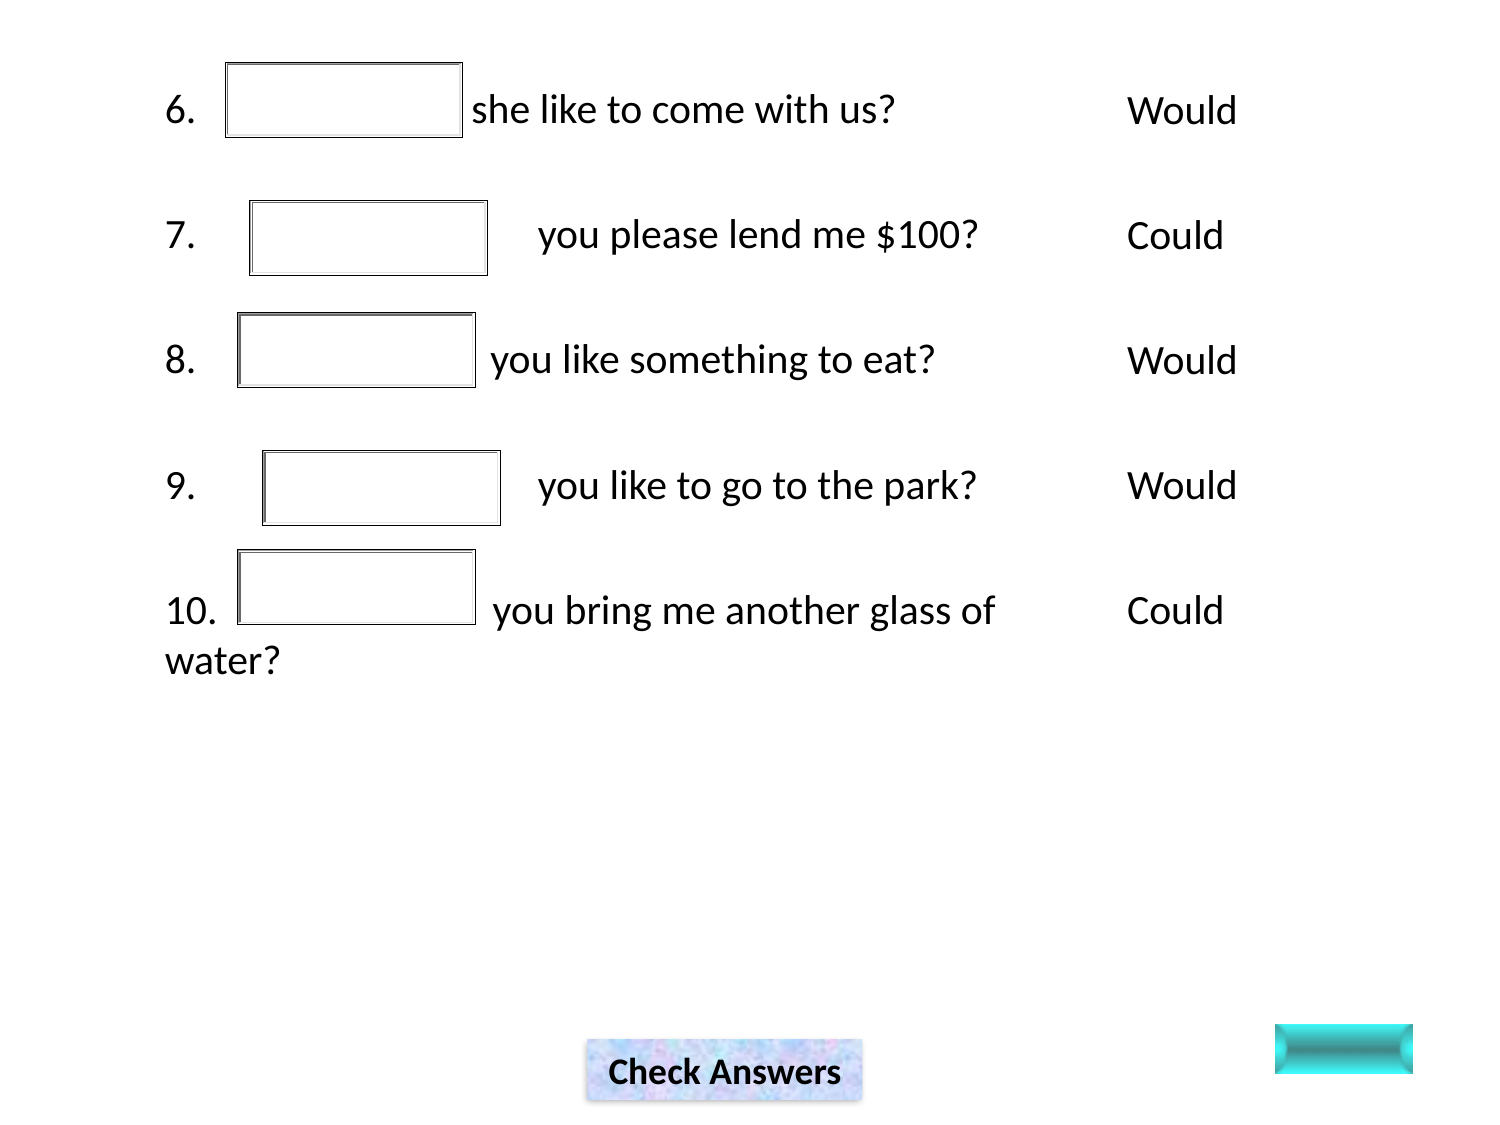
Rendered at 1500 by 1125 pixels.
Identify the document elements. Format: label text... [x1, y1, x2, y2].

picture [1274, 1024, 1413, 1074]
text_box 6. she like to come with us? 7. you please lend me $100? 8. you like something to eat? 9. you like to go to the park? 10. you bring me another glass of water? [150, 74, 1025, 690]
text_box Would Could Would Would Could [1112, 75, 1275, 640]
text_box Check Answers [587, 1039, 863, 1100]
